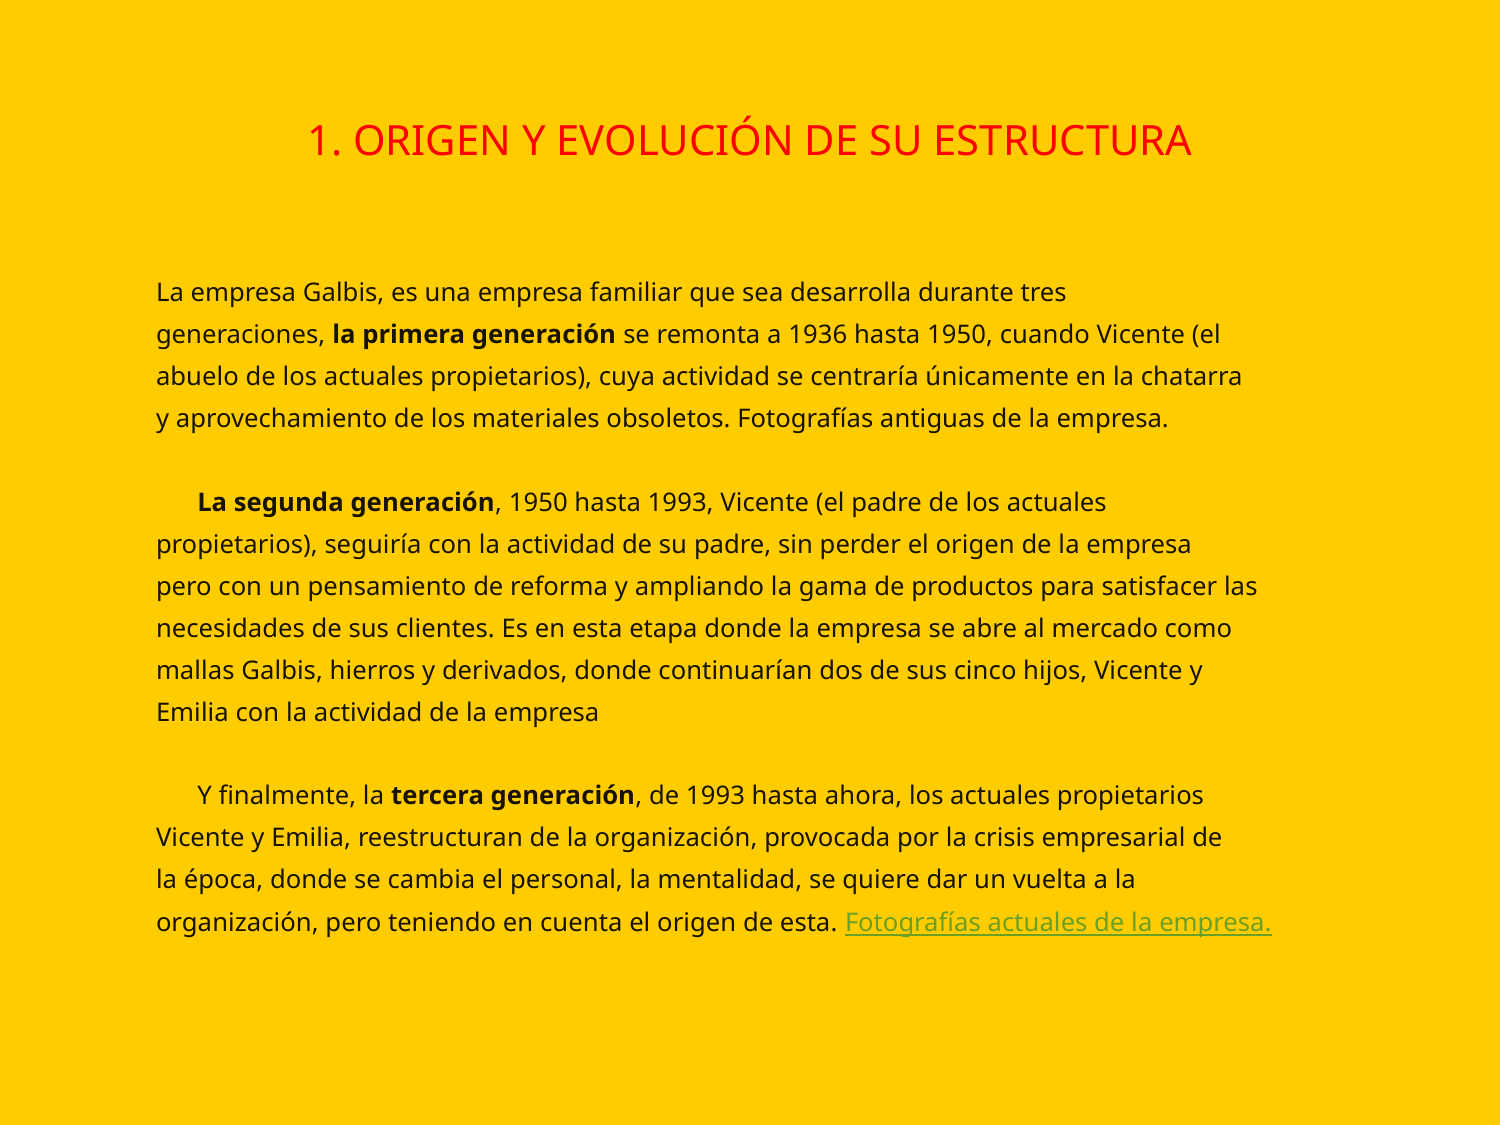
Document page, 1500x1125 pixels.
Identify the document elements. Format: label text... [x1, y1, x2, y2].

title 1. ORIGEN Y EVOLUCIÓN DE SU ESTRUCTURA [75, 45, 1425, 233]
list La empresa Galbis, es una empresa familiar que sea desarrolla durante tres generaciones, la primera generación se remonta a 1936 hasta 1950, cuando Vicente (el abuelo de los actuales propietarios), cuya actividad se centraría únicamente en la chatarra y aprovechamiento de los materiales obsoletos. Fotografías antiguas de la empresa. La segunda generación, 1950 hasta 1993, Vicente (el padre de los actuales propietarios), seguiría con la actividad de su padre, sin perder el origen de la empresa pero con un pensamiento de reforma y ampliando la gama de productos para satisfacer las necesidades de sus clientes. Es en esta etapa donde la empresa se abre al mercado como mallas Galbis, hierros y derivados, donde continuarían dos de sus cinco hijos, Vicente y Emilia con la actividad de la empresa Y finalmente, la tercera generación, de 1993 hasta ahora, los actuales propietarios Vicente y Emilia, reestructuran de la organización, provocada por la crisis empresarial de la época, donde se cambia el personal, la mentalidad, se quiere dar un vuelta a la organización, pero teniendo en cuenta el origen de esta. Fotografías actuales de la empresa. [75, 262, 1425, 1005]
